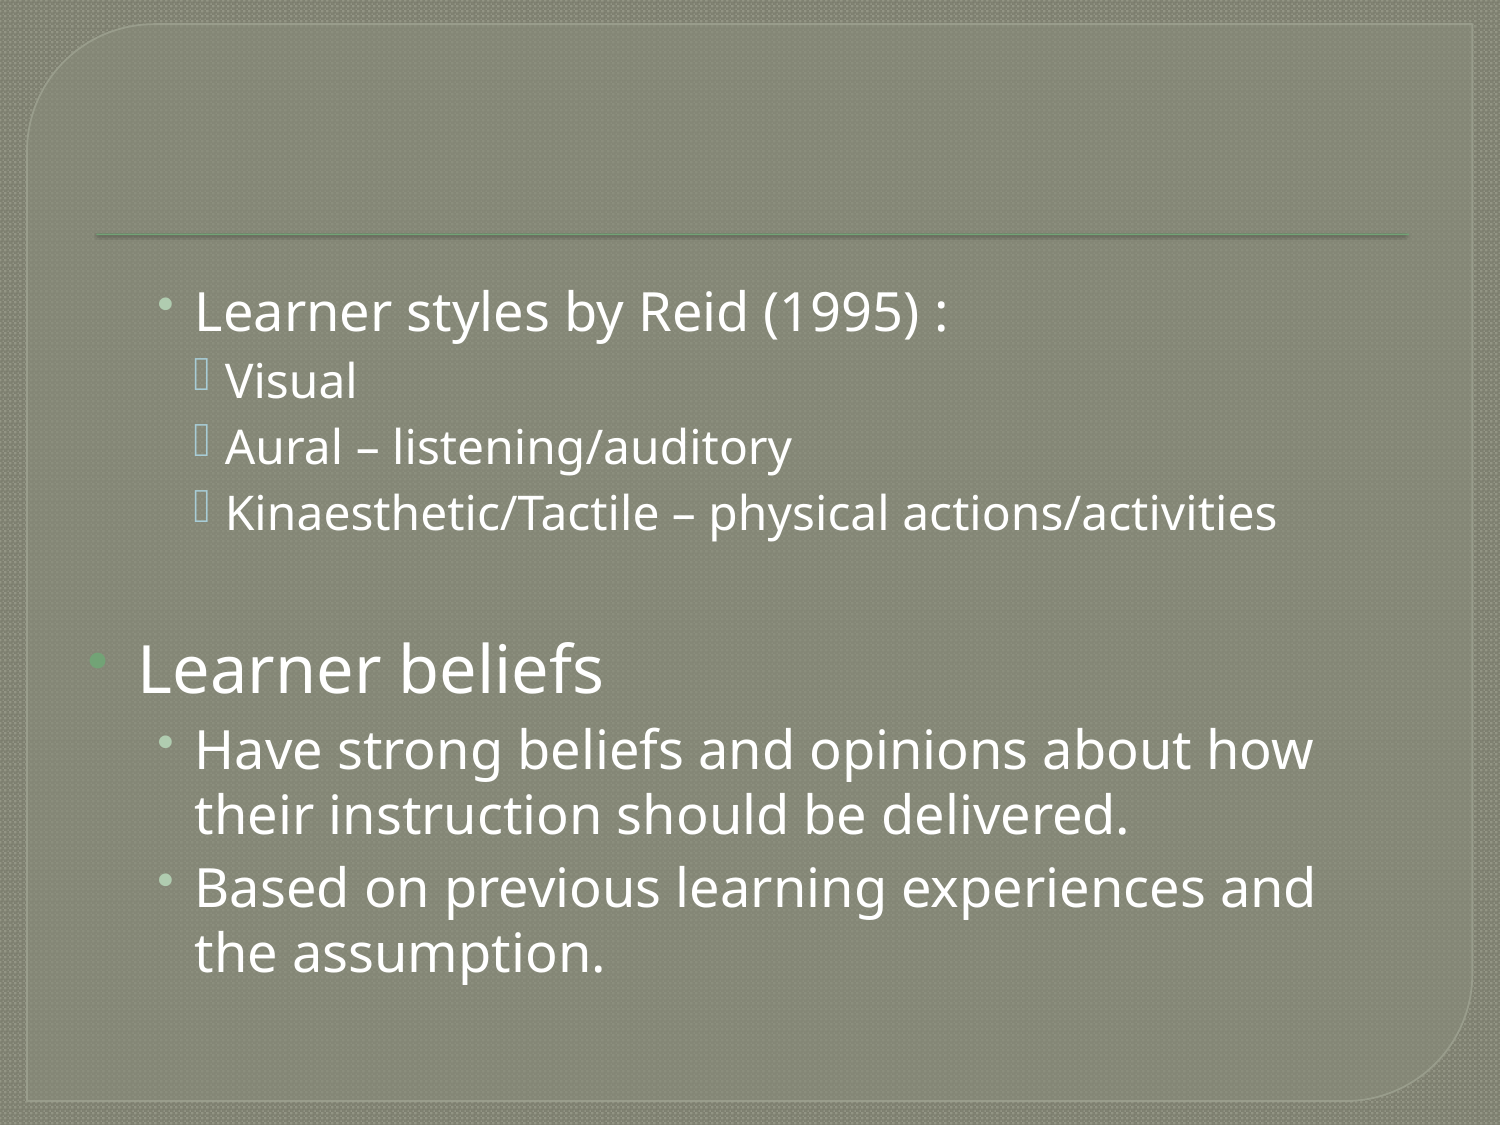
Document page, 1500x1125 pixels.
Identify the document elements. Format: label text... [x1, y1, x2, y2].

list Learner styles by Reid (1995) : Visual Aural – listening/auditory Kinaesthetic/Tactile – physical actions/activities Learner beliefs Have strong beliefs and opinions about how their instruction should be delivered. Based on previous learning experiences and the assumption. [75, 270, 1425, 1013]
